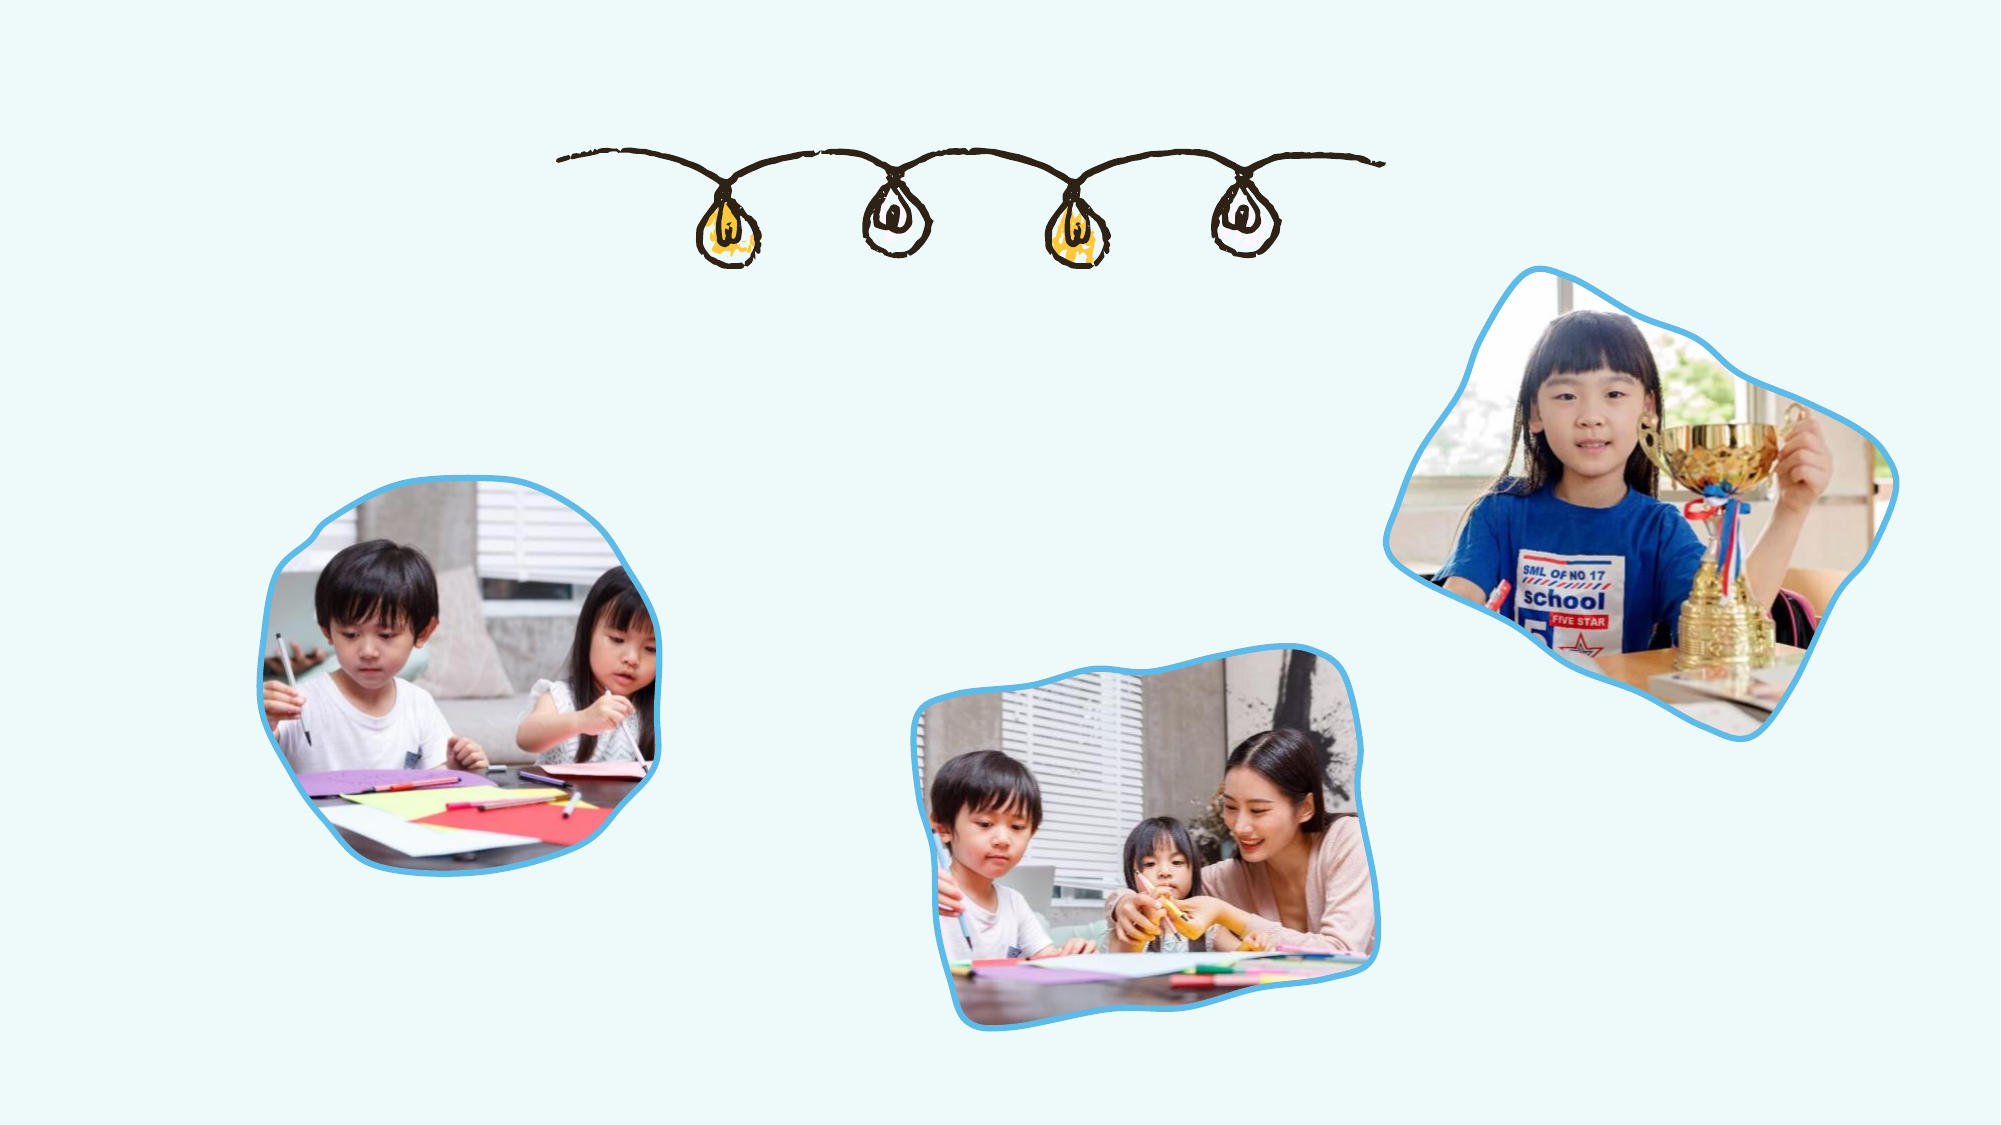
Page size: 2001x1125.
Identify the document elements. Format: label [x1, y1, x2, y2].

picture [259, 477, 660, 874]
picture [555, 147, 1897, 739]
picture [913, 646, 1379, 1029]
